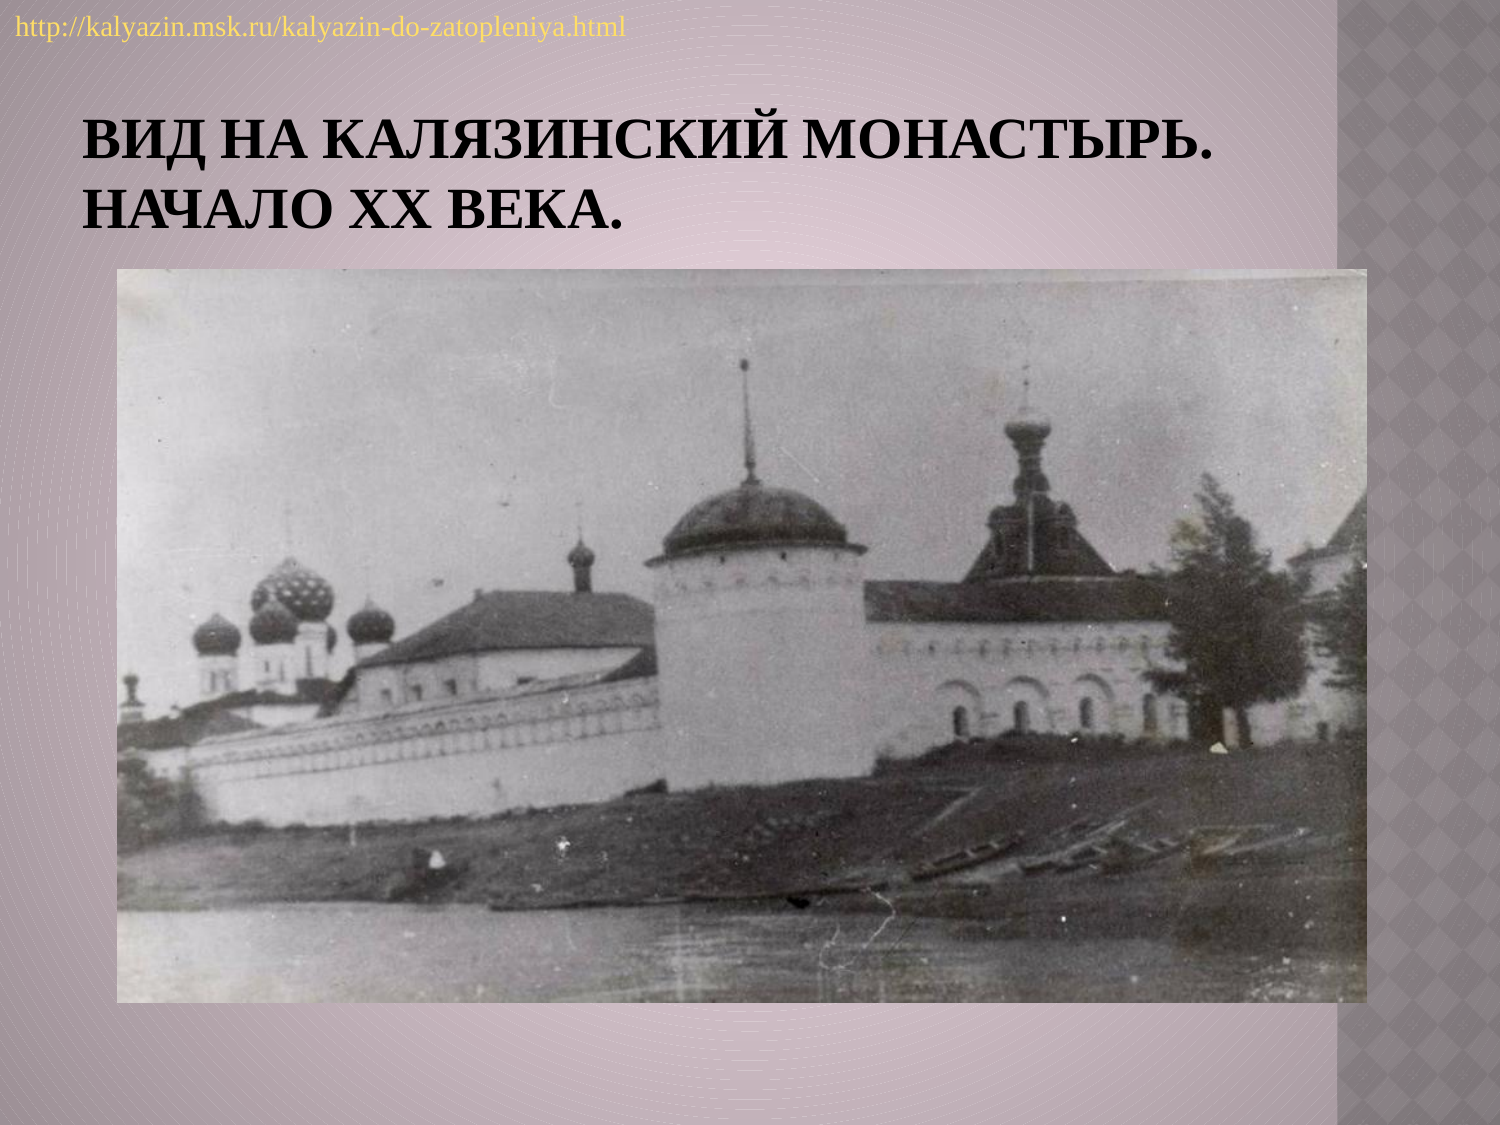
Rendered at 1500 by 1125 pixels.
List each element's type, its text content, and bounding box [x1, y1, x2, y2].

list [116, 269, 1367, 1003]
title Вид на Калязинский монастырь. Начало XX века. [75, 52, 1263, 240]
text_box http://kalyazin.msk.ru/kalyazin-do-zatopleniya.html [0, 0, 643, 51]
